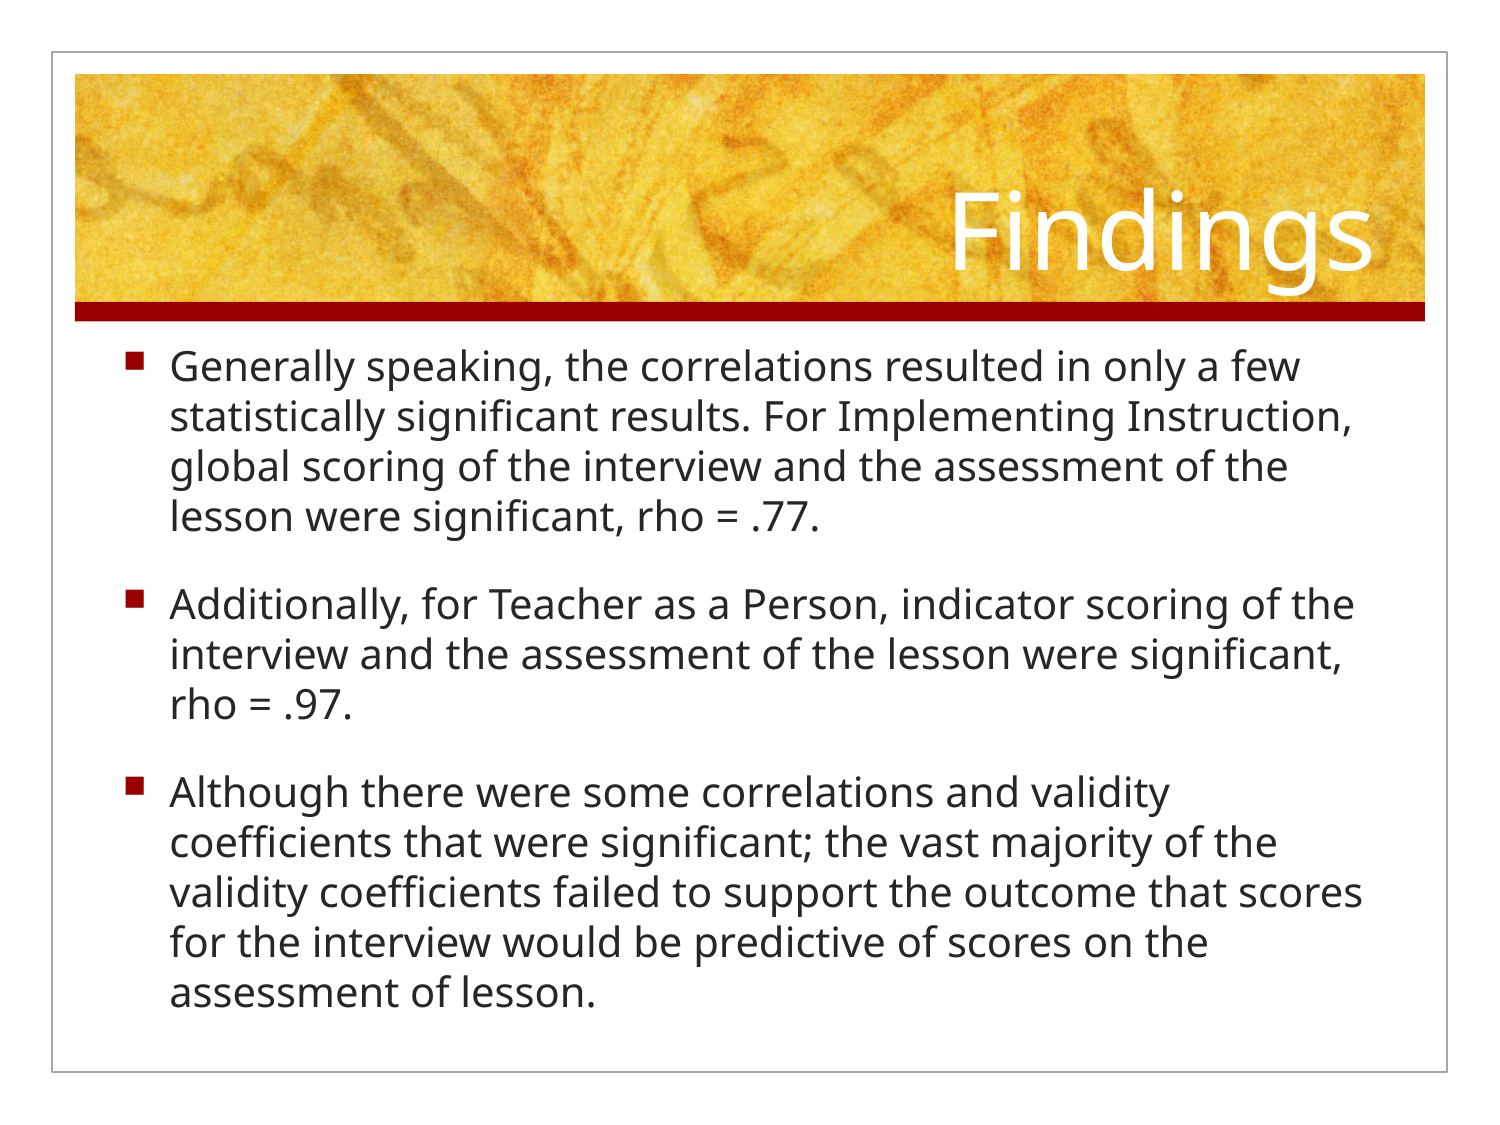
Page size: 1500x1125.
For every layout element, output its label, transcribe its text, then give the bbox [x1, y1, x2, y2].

title Findings [108, 74, 1392, 292]
list Generally speaking, the correlations resulted in only a few statistically significant results. For Implementing Instruction, global scoring of the interview and the assessment of the lesson were significant, rho = .77. Additionally, for Teacher as a Person, indicator scoring of the interview and the assessment of the lesson were significant, rho = .97. Although there were some correlations and validity coefficients that were significant; the vast majority of the validity coefficients failed to support the outcome that scores for the interview would be predictive of scores on the assessment of lesson. [108, 332, 1392, 1046]
picture [75, 74, 1425, 301]
